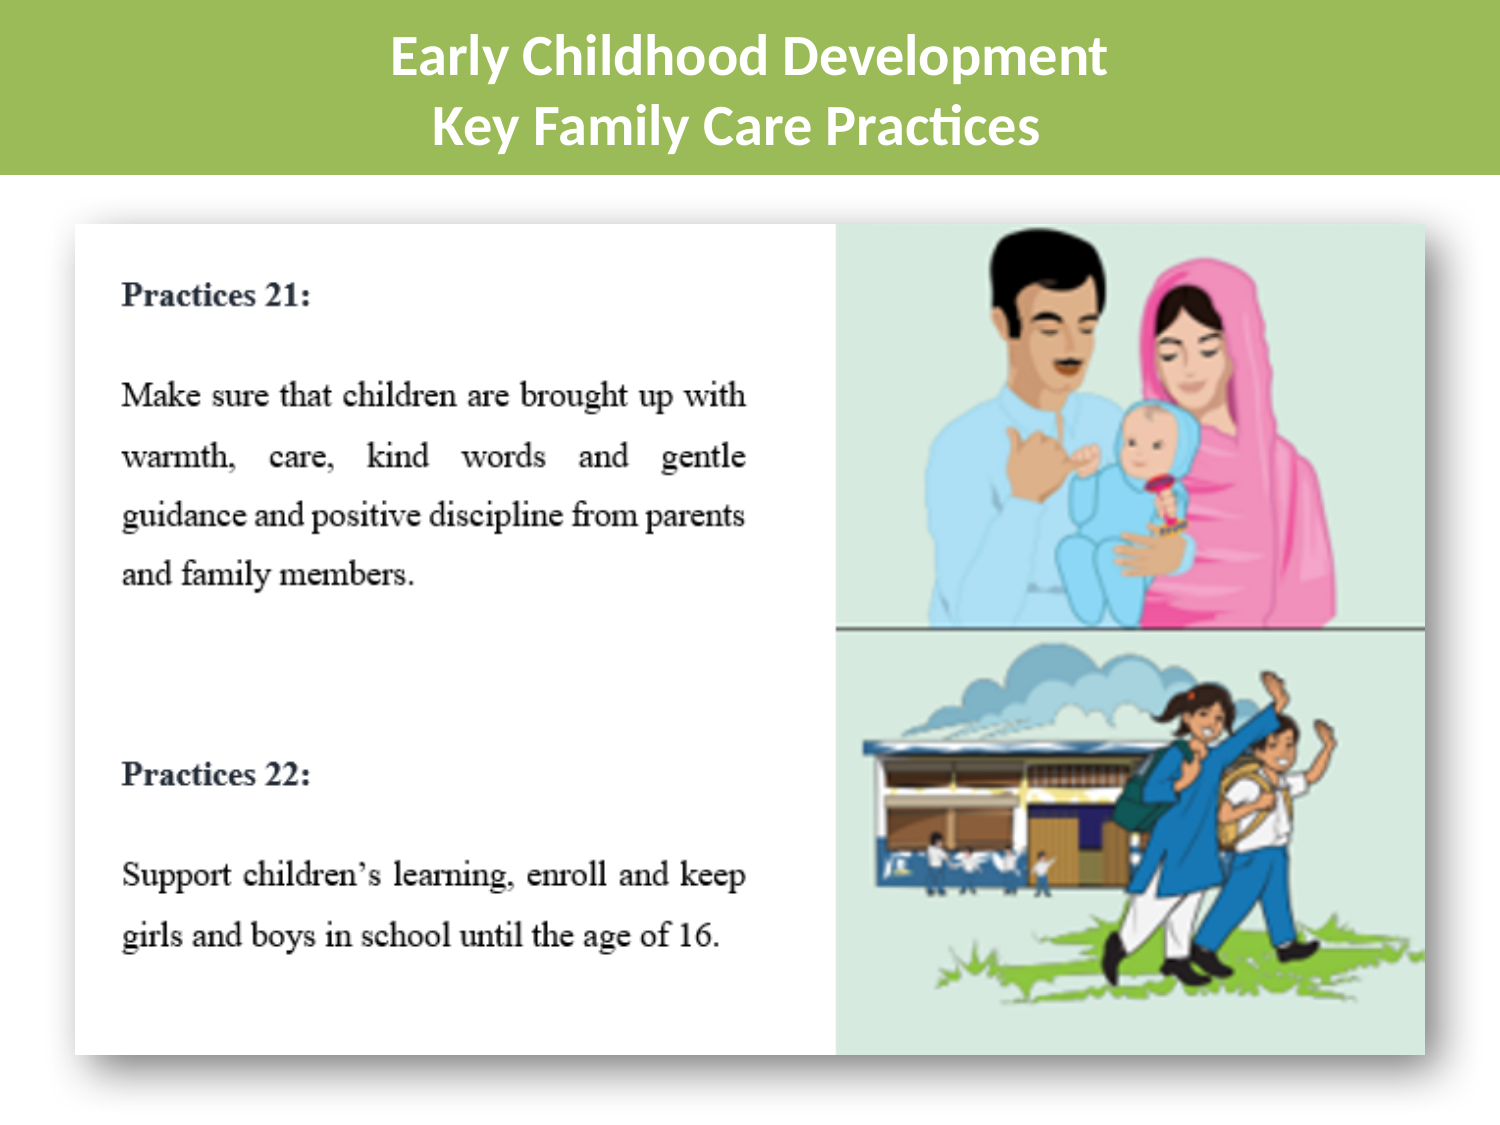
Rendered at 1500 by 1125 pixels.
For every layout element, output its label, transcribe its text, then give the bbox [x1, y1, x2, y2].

picture [75, 224, 1425, 1055]
text_box Early Childhood Development Key Family Care Practices [0, 0, 1500, 175]
